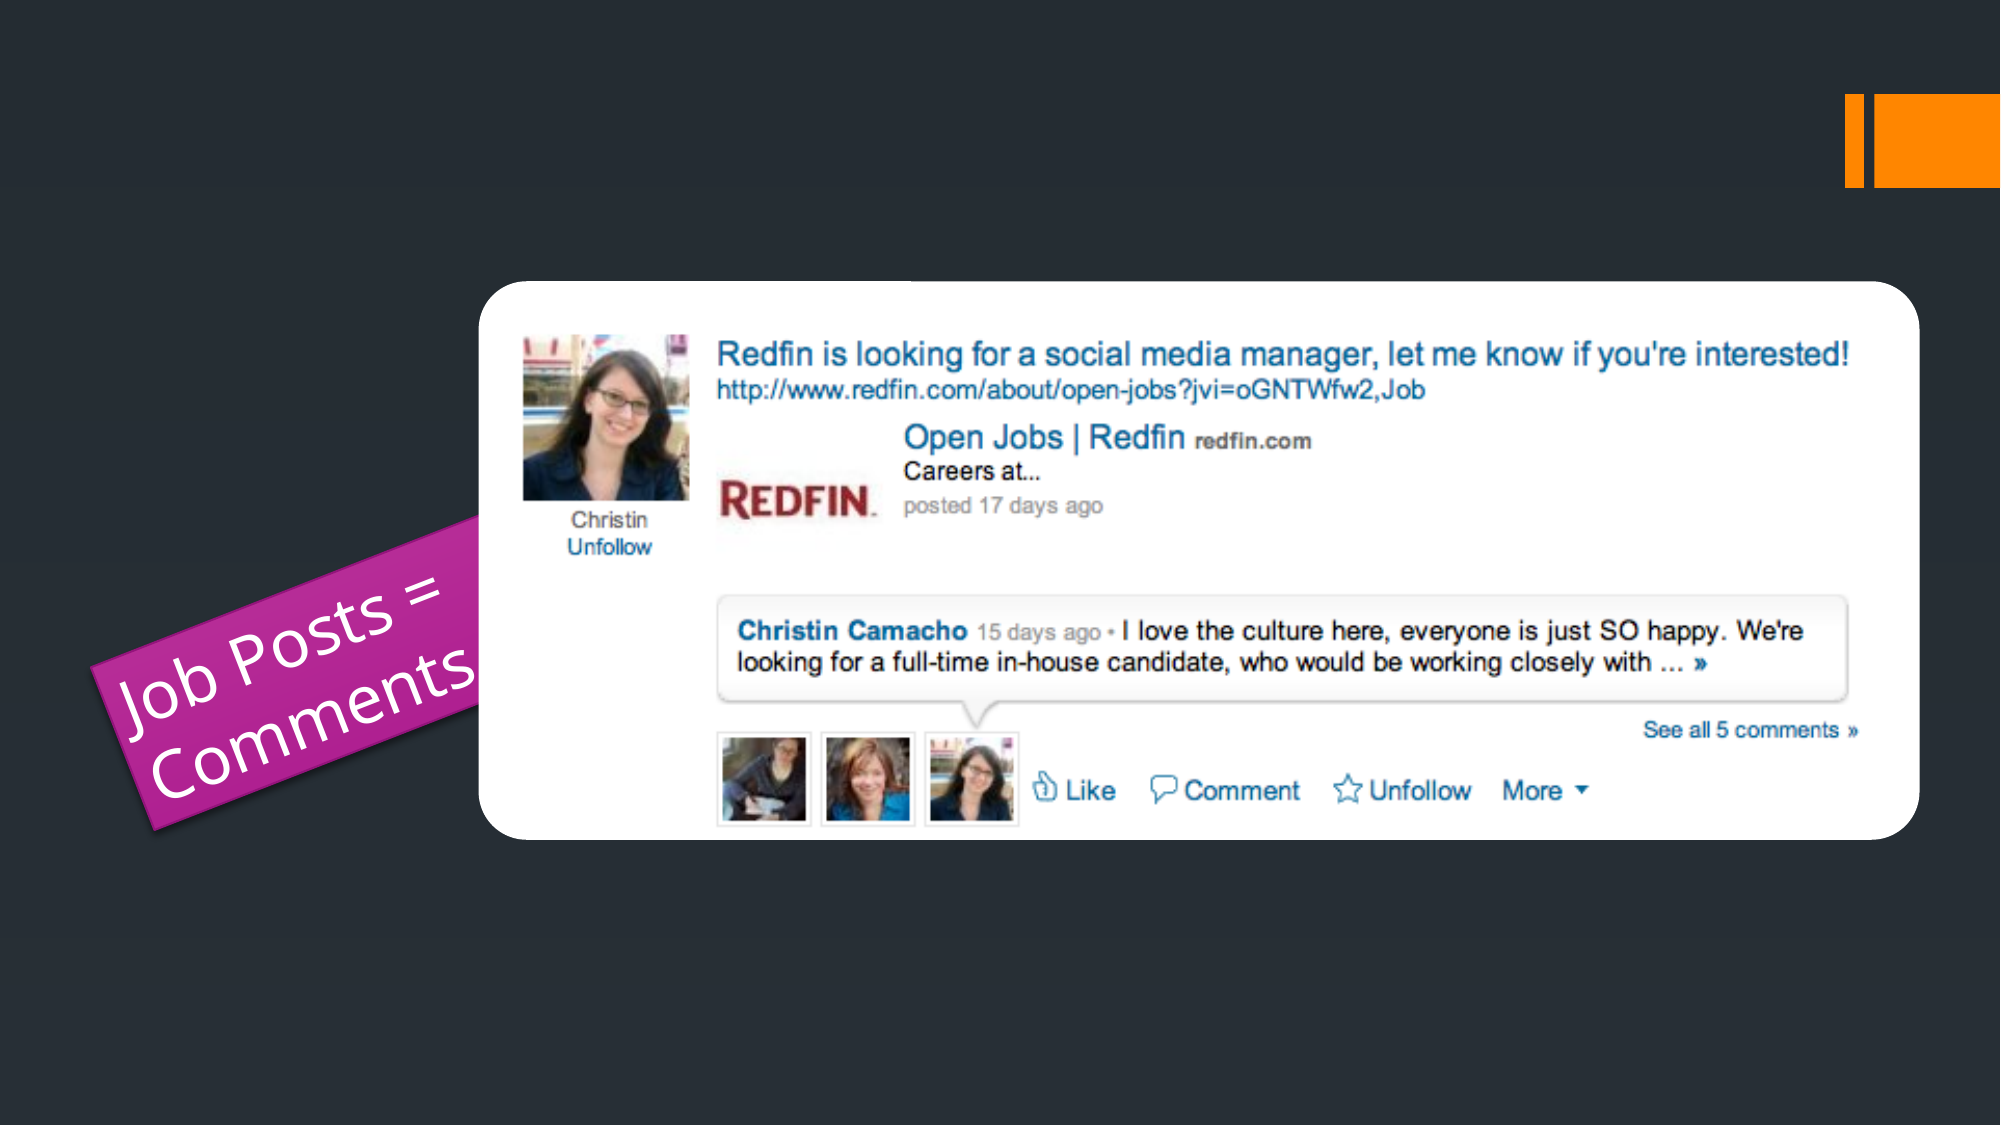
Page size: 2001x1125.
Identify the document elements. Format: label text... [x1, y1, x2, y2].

text_box Job Posts = Comments [89, 517, 472, 831]
picture [478, 280, 1921, 841]
